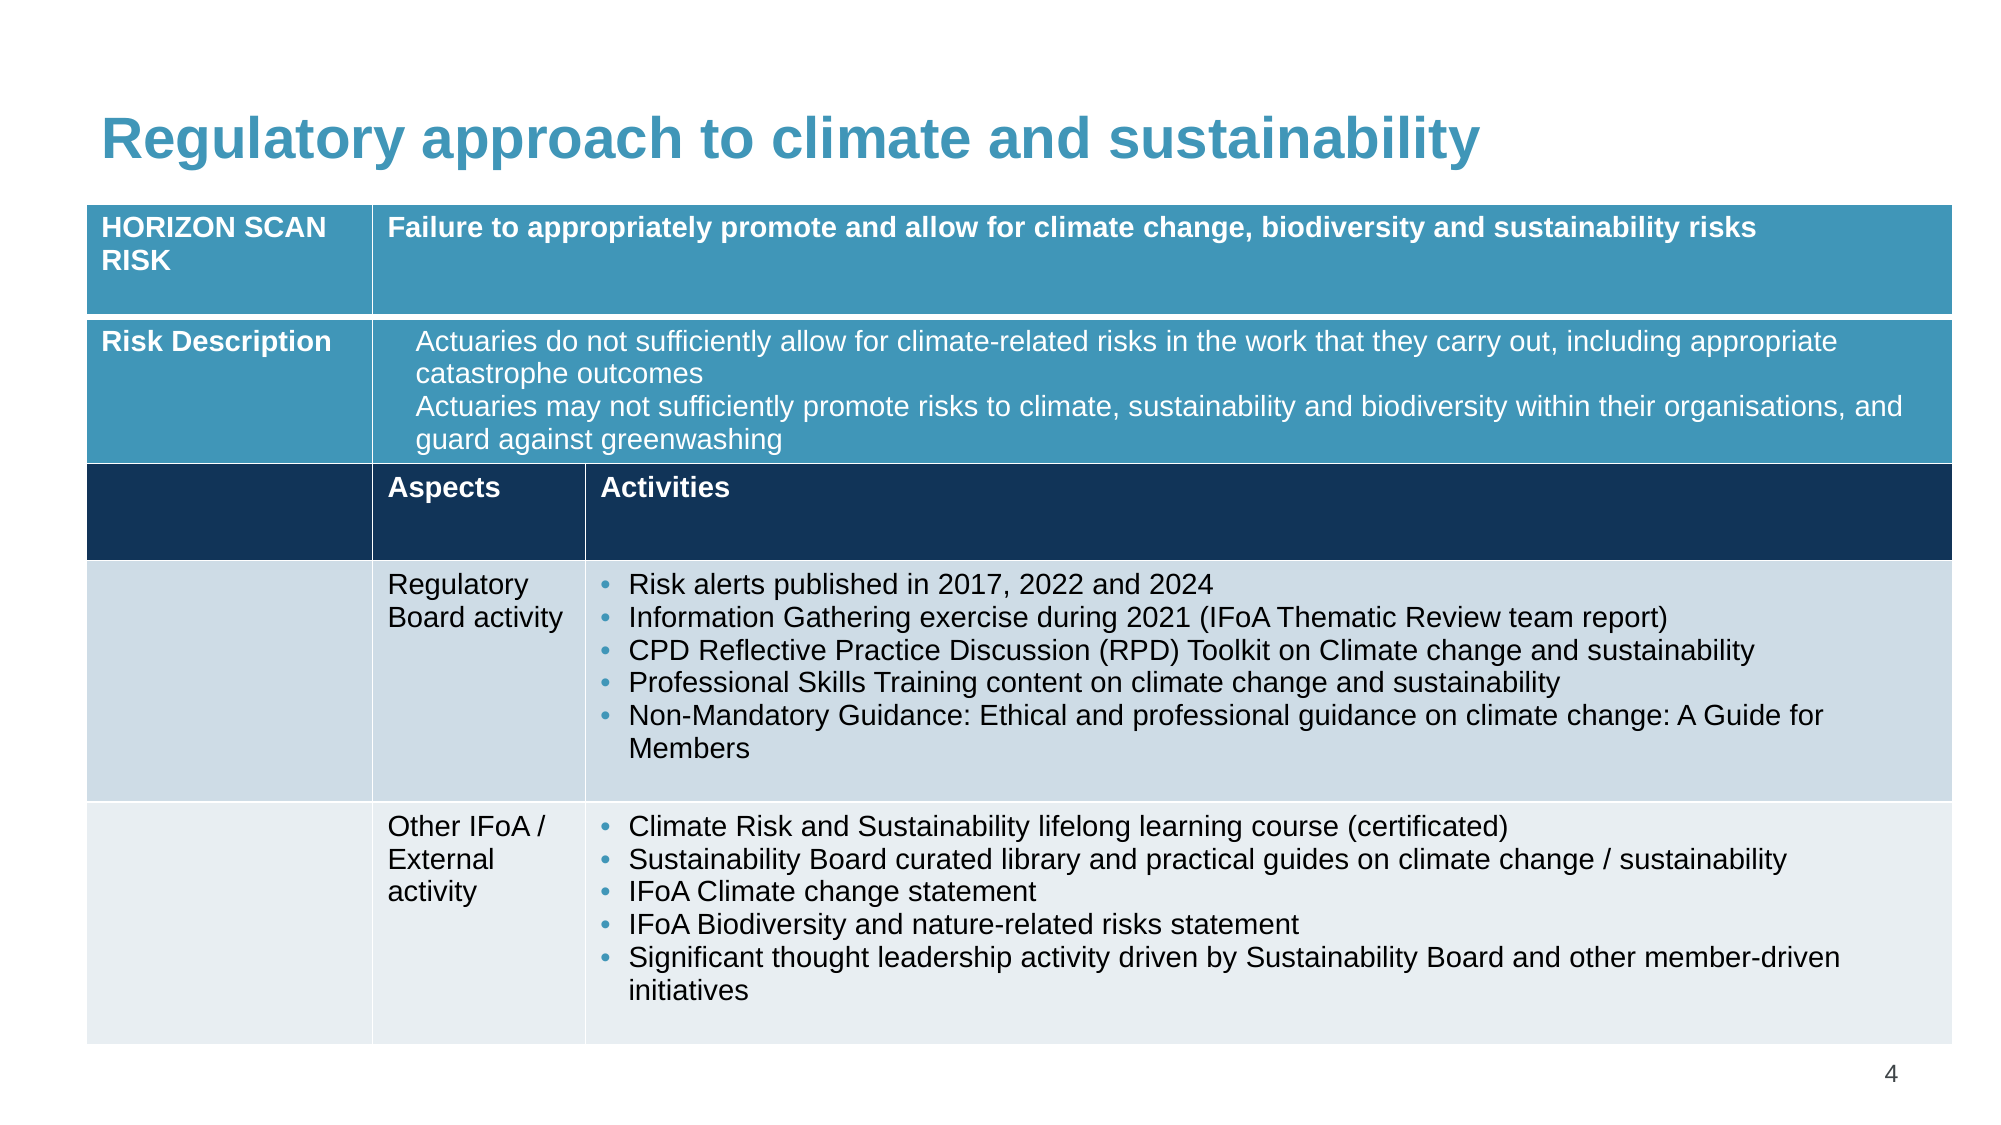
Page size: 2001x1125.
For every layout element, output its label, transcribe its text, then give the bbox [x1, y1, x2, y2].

title Regulatory approach to climate and sustainability [86, 66, 1900, 203]
table_cell Aspects [373, 464, 585, 560]
table_cell [87, 803, 372, 1044]
table_cell Regulatory Board activity [373, 561, 585, 801]
table_header HORIZON SCAN RISK [87, 205, 372, 314]
table_cell [87, 561, 372, 801]
table_cell [87, 464, 372, 560]
table_cell Risk alerts published in 2017, 2022 and 2024 Information Gathering exercise during 2021 (IFoA Thematic Review team report) CPD Reflective Practice Discussion (RPD) Toolkit on Climate change and sustainability Professional Skills Training content on climate change and sustainability Non-Mandatory Guidance: Ethical and professional guidance on climate change: A Guide for Members [586, 561, 1952, 801]
slide_number 4 [1771, 1050, 1914, 1106]
table_cell Risk Description [87, 320, 372, 463]
table_cell Actuaries do not sufficiently allow for climate-related risks in the work that they carry out, including appropriate catastrophe outcomes Actuaries may not sufficiently promote risks to climate, sustainability and biodiversity within their organisations, and guard against greenwashing [373, 320, 1952, 463]
table_header Failure to appropriately promote and allow for climate change, biodiversity and sustainability risks [373, 205, 1952, 314]
table_cell Other IFoA / External activity [373, 803, 585, 1044]
table_cell Activities [586, 464, 1952, 560]
table_cell Climate Risk and Sustainability lifelong learning course (certificated) Sustainability Board curated library and practical guides on climate change / sustainability IFoA Climate change statement IFoA Biodiversity and nature-related risks statement Significant thought leadership activity driven by Sustainability Board and other member-driven initiatives [586, 803, 1952, 1044]
